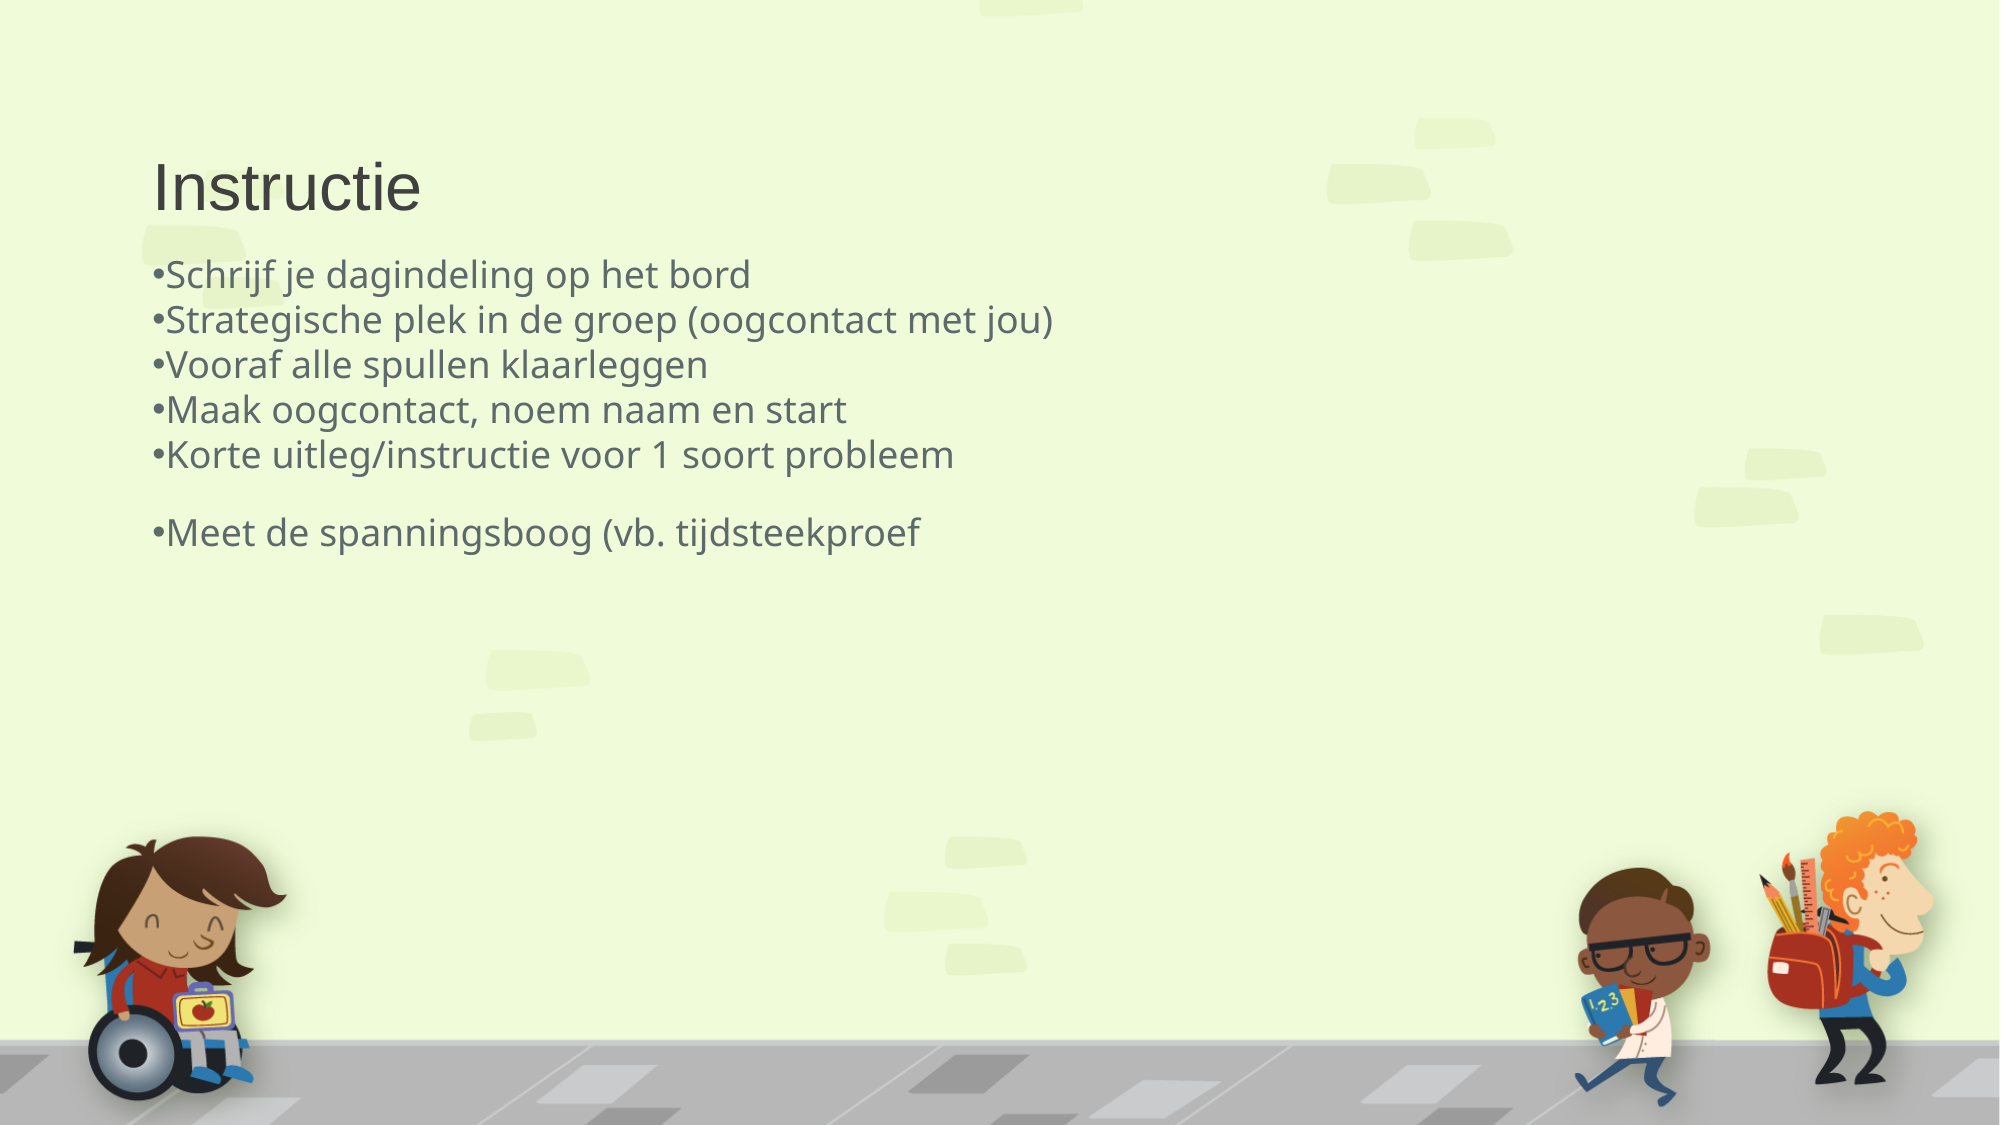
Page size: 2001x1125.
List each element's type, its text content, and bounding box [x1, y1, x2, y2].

title Instructie [137, 54, 1751, 233]
picture [0, 0, 2000, 1125]
text_box Schrijf je dagindeling op het bord Strategische plek in de groep (oogcontact met jou) Vooraf alle spullen klaarleggen Maak oogcontact, noem naam en start Korte uitleg/instructie voor 1 soort probleem Meet de spanningsboog (vb. tijdsteekproef [137, 243, 1501, 562]
